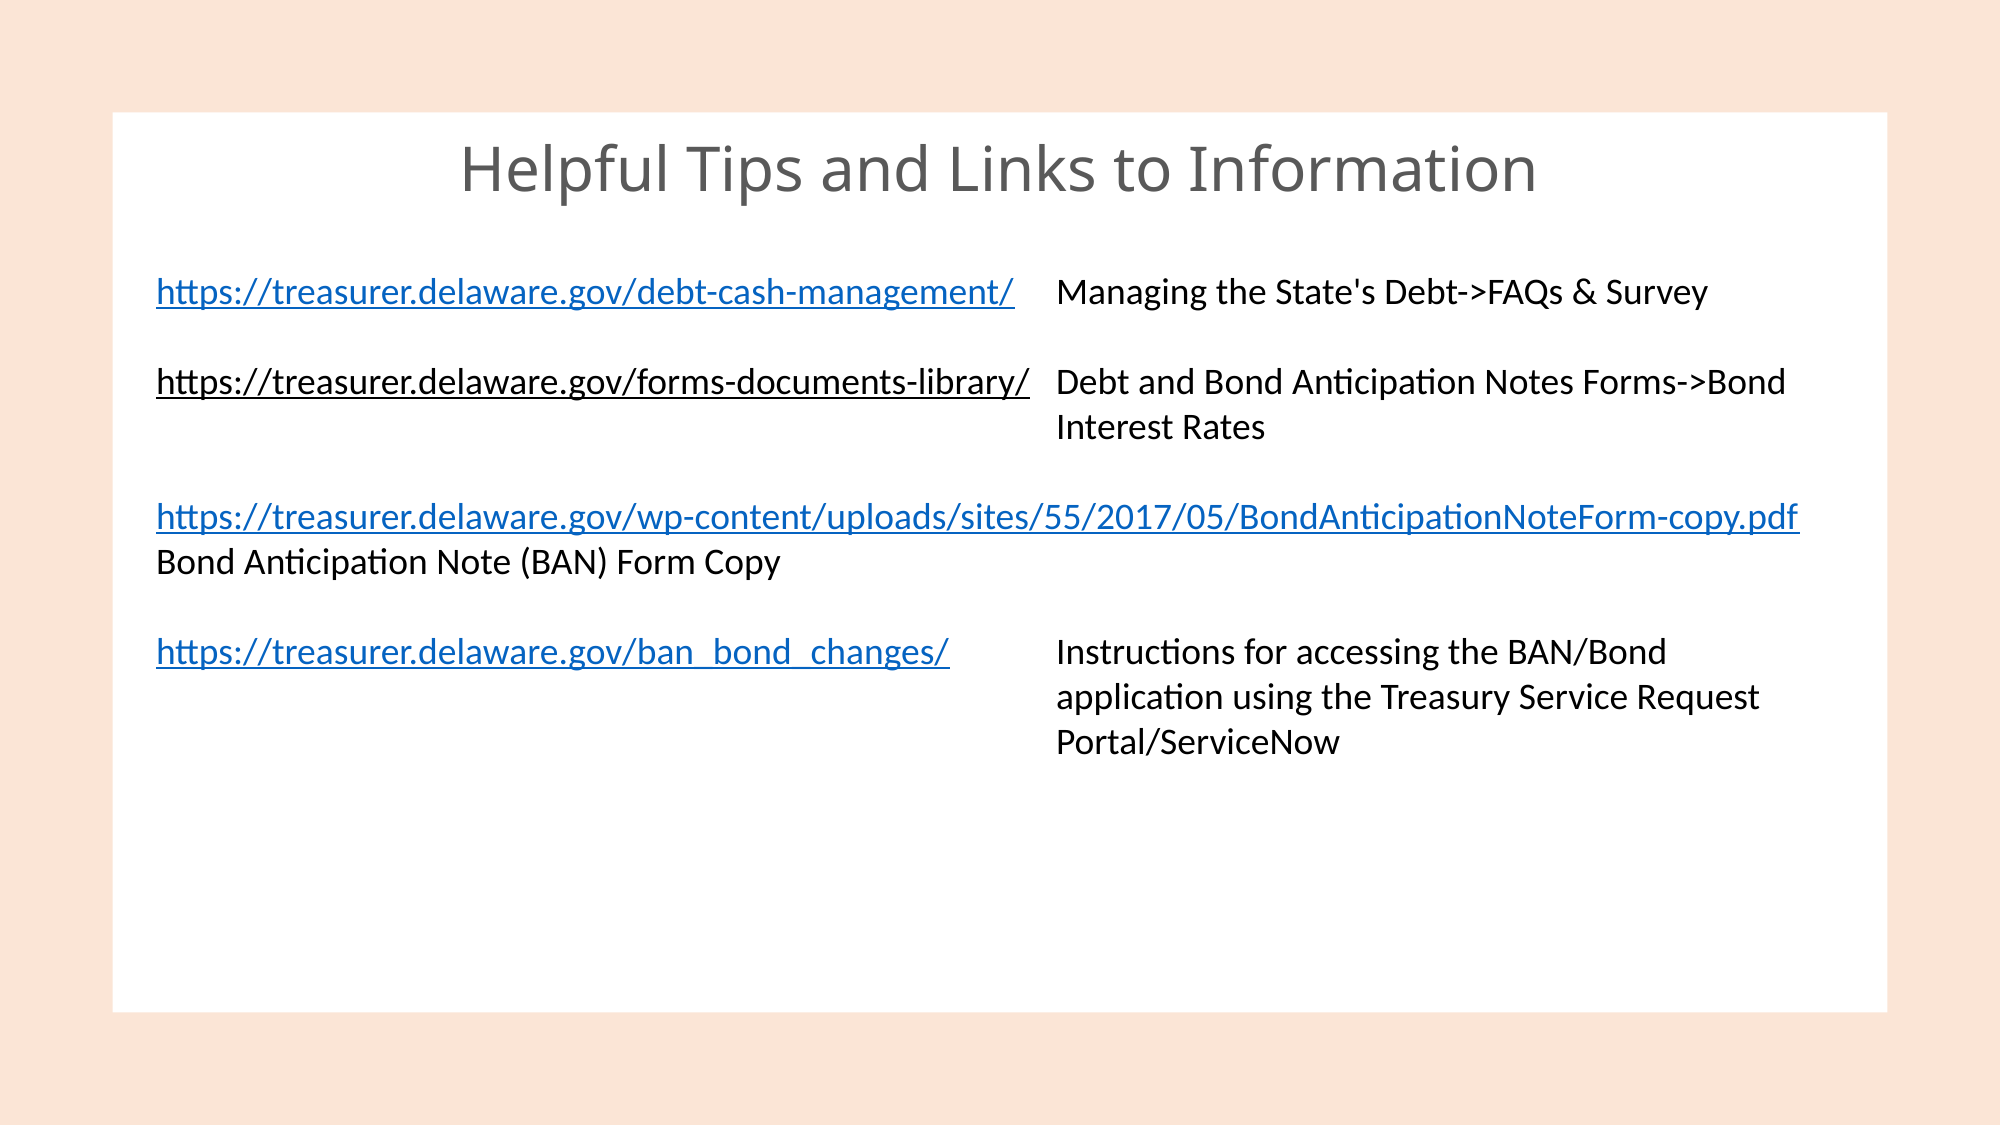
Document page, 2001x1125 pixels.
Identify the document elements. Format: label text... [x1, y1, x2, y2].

title Helpful Tips and Links to Information [435, 129, 1565, 213]
text_box https://treasurer.delaware.gov/debt-cash-management/ Managing the State's Debt->FAQs & Survey https://treasurer.delaware.gov/forms-documents-library/ Debt and Bond Anticipation Notes Forms->Bond Interest Rates https://treasurer.delaware.gov/wp-content/uploads/sites/55/2017/05/BondAnticipationNoteForm-copy.pdf Bond Anticipation Note (BAN) Form Copy https://treasurer.delaware.gov/ban_bond_changes/ Instructions for accessing the BAN/Bond application using the Treasury Service Request Portal/ServiceNow [141, 259, 1830, 860]
text_box [111, 111, 1888, 1013]
text_box [0, 0, 2000, 1125]
